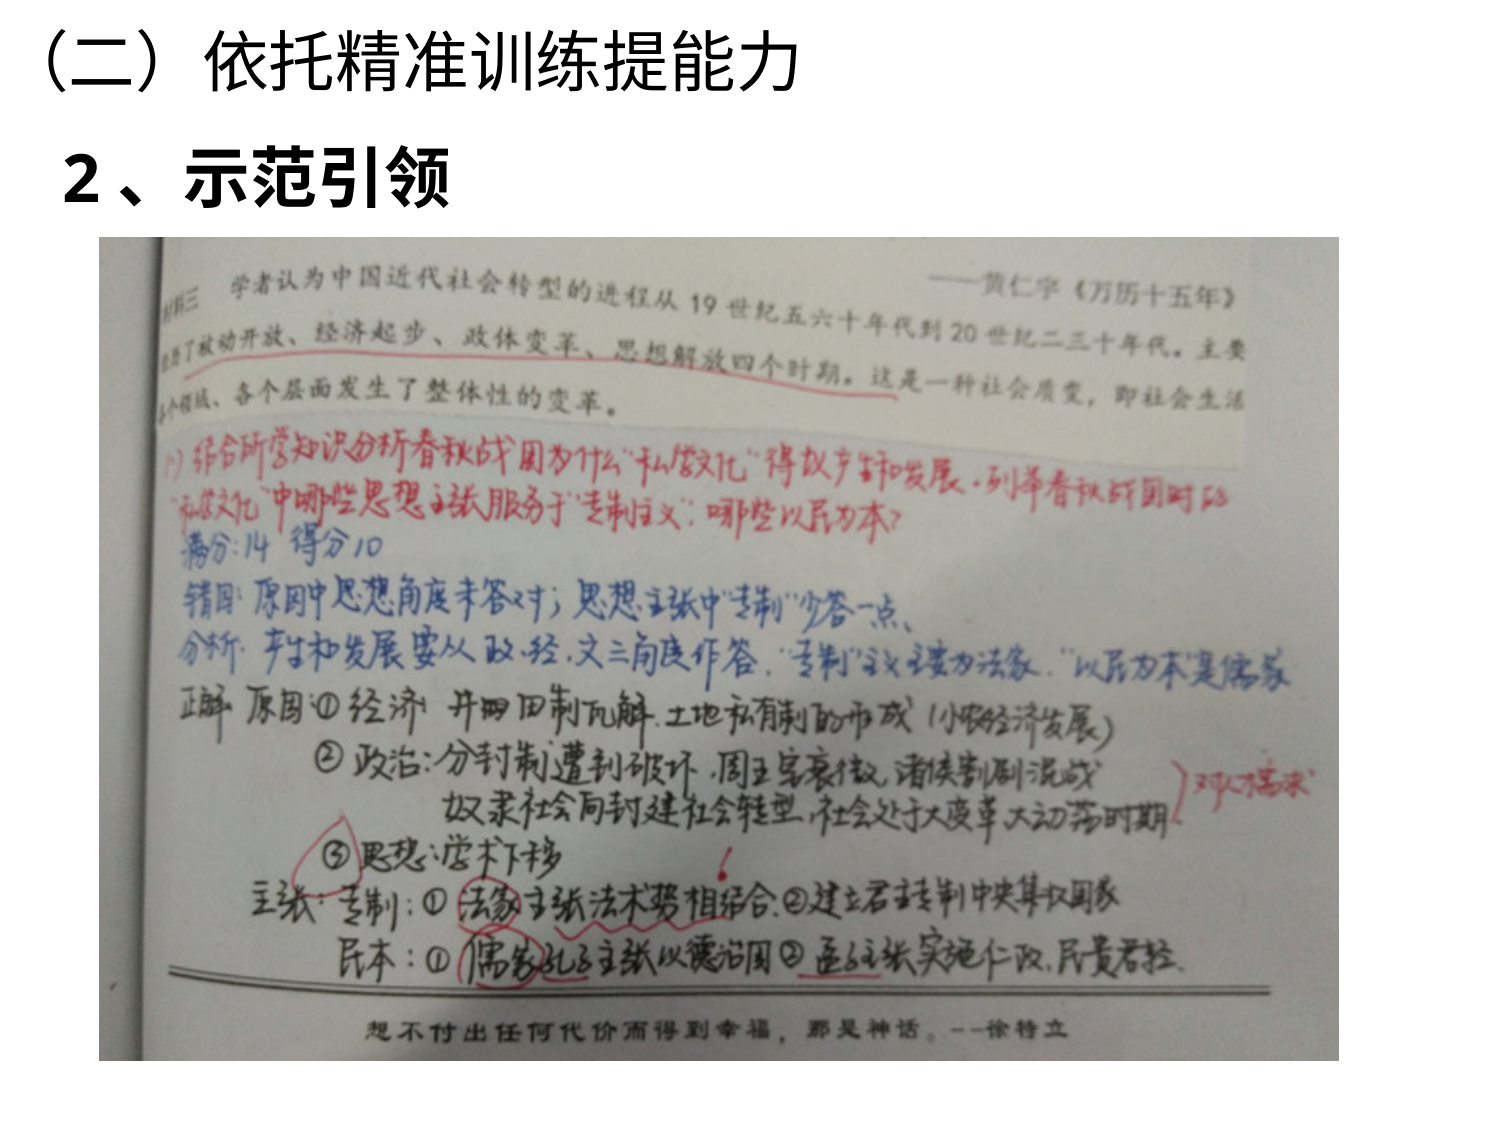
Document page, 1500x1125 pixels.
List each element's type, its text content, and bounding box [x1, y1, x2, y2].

picture [99, 237, 1340, 1062]
text_box 2、示范引领 [0, 112, 513, 224]
text_box （二）依托精准训练提能力 [0, 12, 1370, 108]
